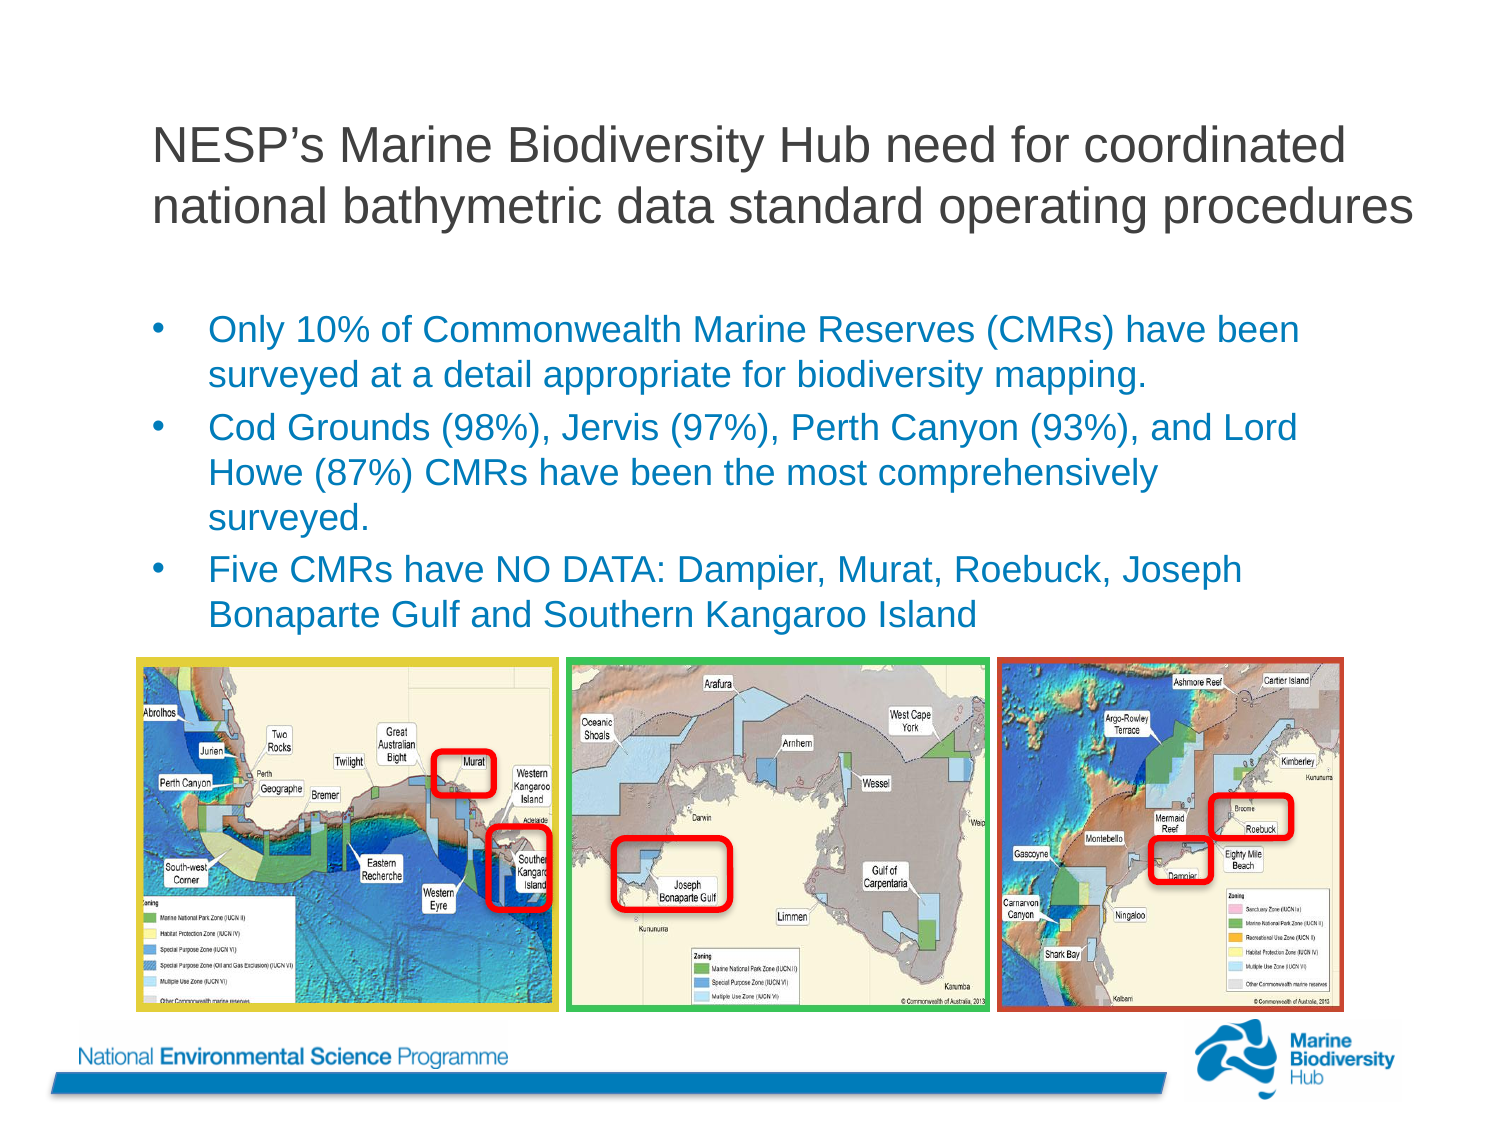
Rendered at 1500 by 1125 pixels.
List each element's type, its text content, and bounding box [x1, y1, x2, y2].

title NESP’s Marine Biodiversity Hub need for coordinated national bathymetric data standard operating procedures [136, 79, 1441, 267]
list Only 10% of Commonwealth Marine Reserves (CMRs) have been surveyed at a detail appropriate for biodiversity mapping. Cod Grounds (98%), Jervis (97%), Perth Canyon (93%), and Lord Howe (87%) CMRs have been the most comprehensively surveyed. Five CMRs have NO DATA: Dampier, Murat, Roebuck, Joseph Bonaparte Gulf and Southern Kangaroo Island [136, 297, 1328, 656]
picture [1184, 1019, 1402, 1102]
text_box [136, 657, 1344, 1012]
picture [79, 1020, 508, 1069]
